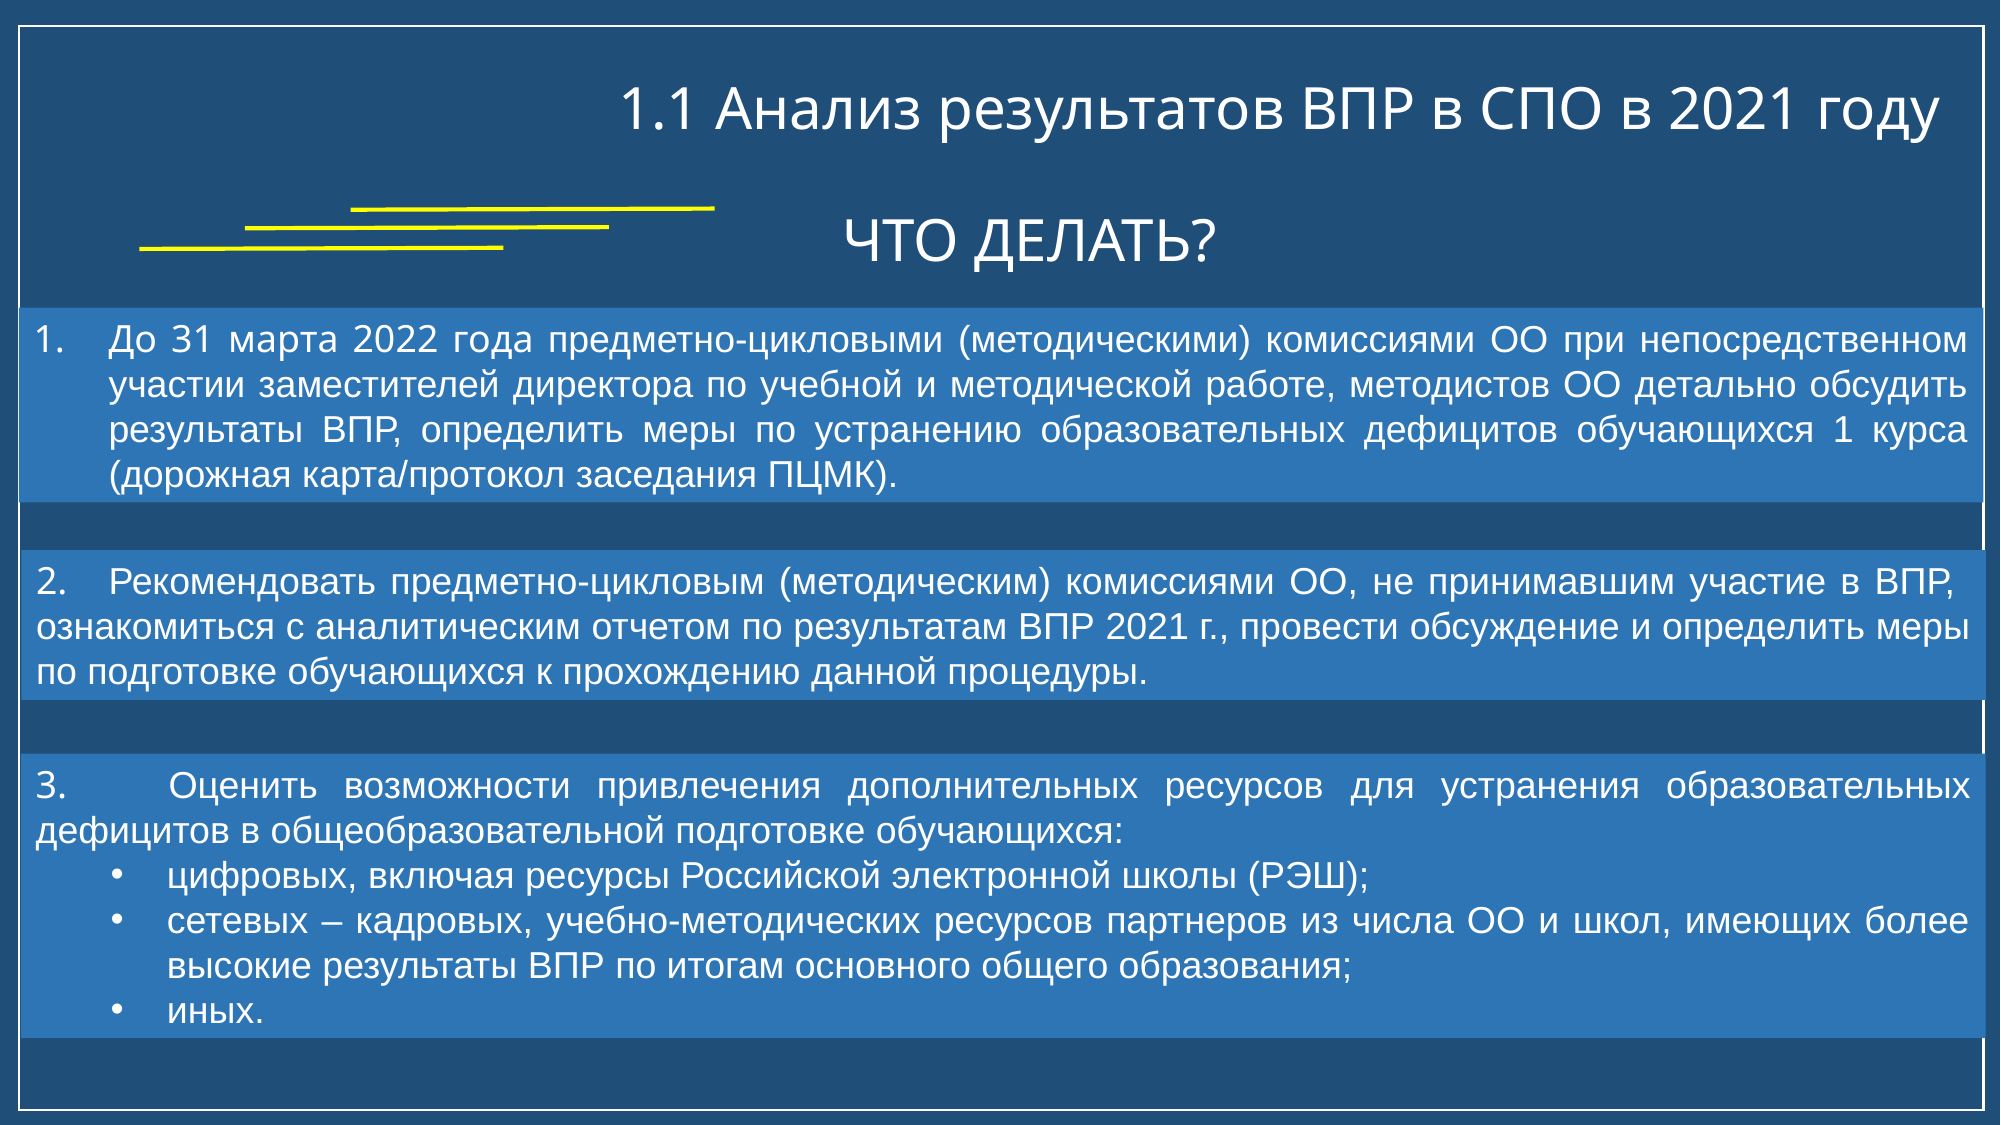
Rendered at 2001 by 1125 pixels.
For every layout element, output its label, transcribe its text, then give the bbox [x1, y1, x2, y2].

text_box 2. Рекомендовать предметно-цикловым (методическим) комиссиями ОО, не принимавшим участие в ВПР, ознакомиться с аналитическим отчетом по результатам ВПР 2021 г., провести обсуждение и определить меры по подготовке обучающихся к прохождению данной процедуры. [21, 550, 1986, 700]
text_box ЧТО ДЕЛАТЬ? [131, 195, 1928, 300]
text_box 1.1 Анализ результатов ВПР в СПО в 2021 году [104, 64, 1955, 149]
text_box До 31 марта 2022 года предметно-цикловыми (методическими) комиссиями ОО при непосредственном участии заместителей директора по учебной и методической работе, методистов ОО детально обсудить результаты ВПР, определить меры по устранению образовательных дефицитов обучающихся 1 курса (дорожная карта/протокол заседания ПЦМК). [18, 307, 1984, 503]
text_box 3. Оценить возможности привлечения дополнительных ресурсов для устранения образовательных дефицитов в общеобразовательной подготовке обучающихся: цифровых, включая ресурсы Российской электронной школы (РЭШ); сетевых – кадровых, учебно-методических ресурсов партнеров из числа ОО и школ, имеющих более высокие результаты ВПР по итогам основного общего образования; иных. [20, 753, 1986, 1039]
text_box [18, 25, 1985, 1111]
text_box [144, 172, 710, 285]
